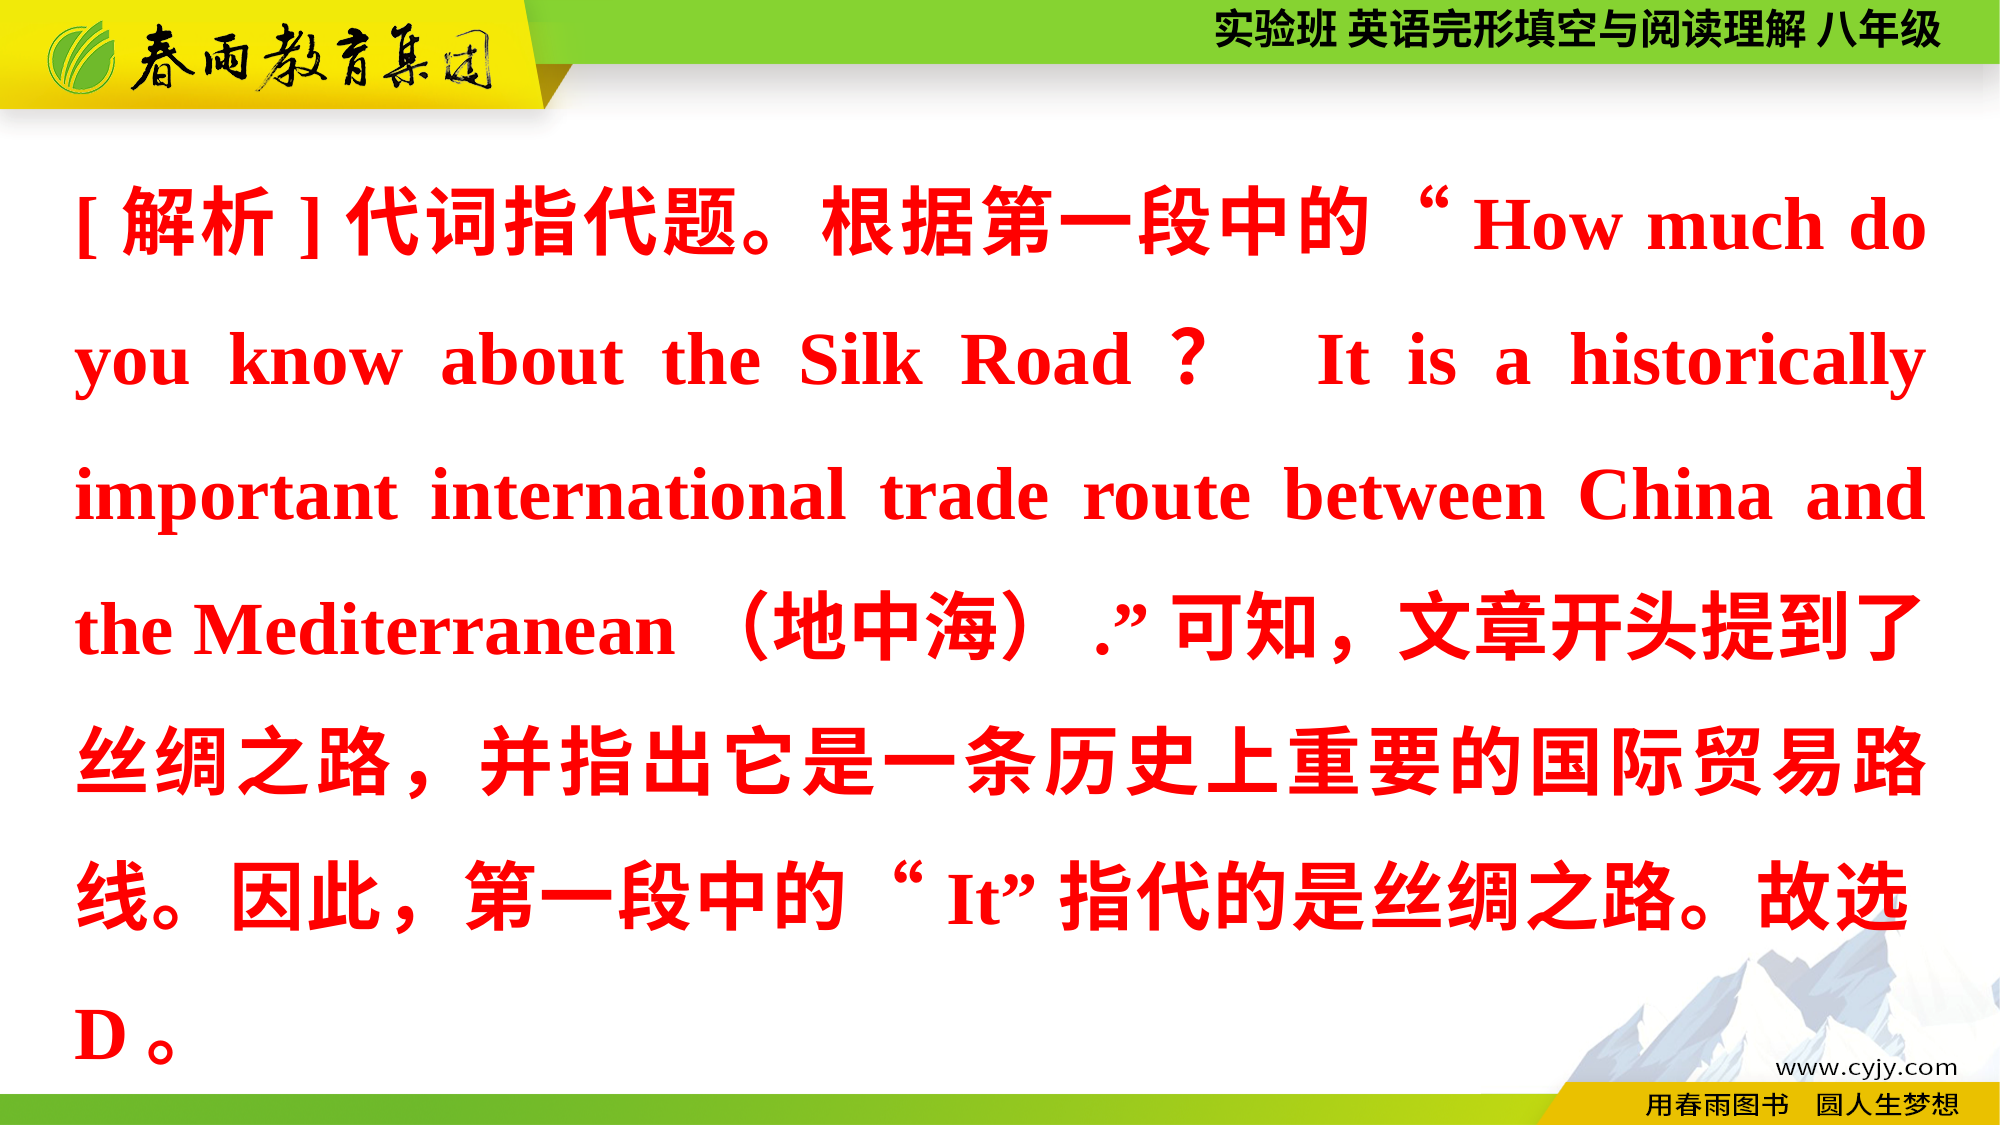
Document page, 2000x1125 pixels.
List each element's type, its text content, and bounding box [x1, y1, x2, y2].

picture [0, 0, 2000, 1125]
list [解析]代词指代题。根据第一段中的“How much do you know about the Silk Road？ It is a historically important international trade route between China and the Mediterranean（地中海）.”可知，文章开头提到了丝绸之路，并指出它是一条历史上重要的国际贸易路线。因此，第一段中的“It”指代的是丝绸之路。故选D。 [59, 122, 1944, 939]
